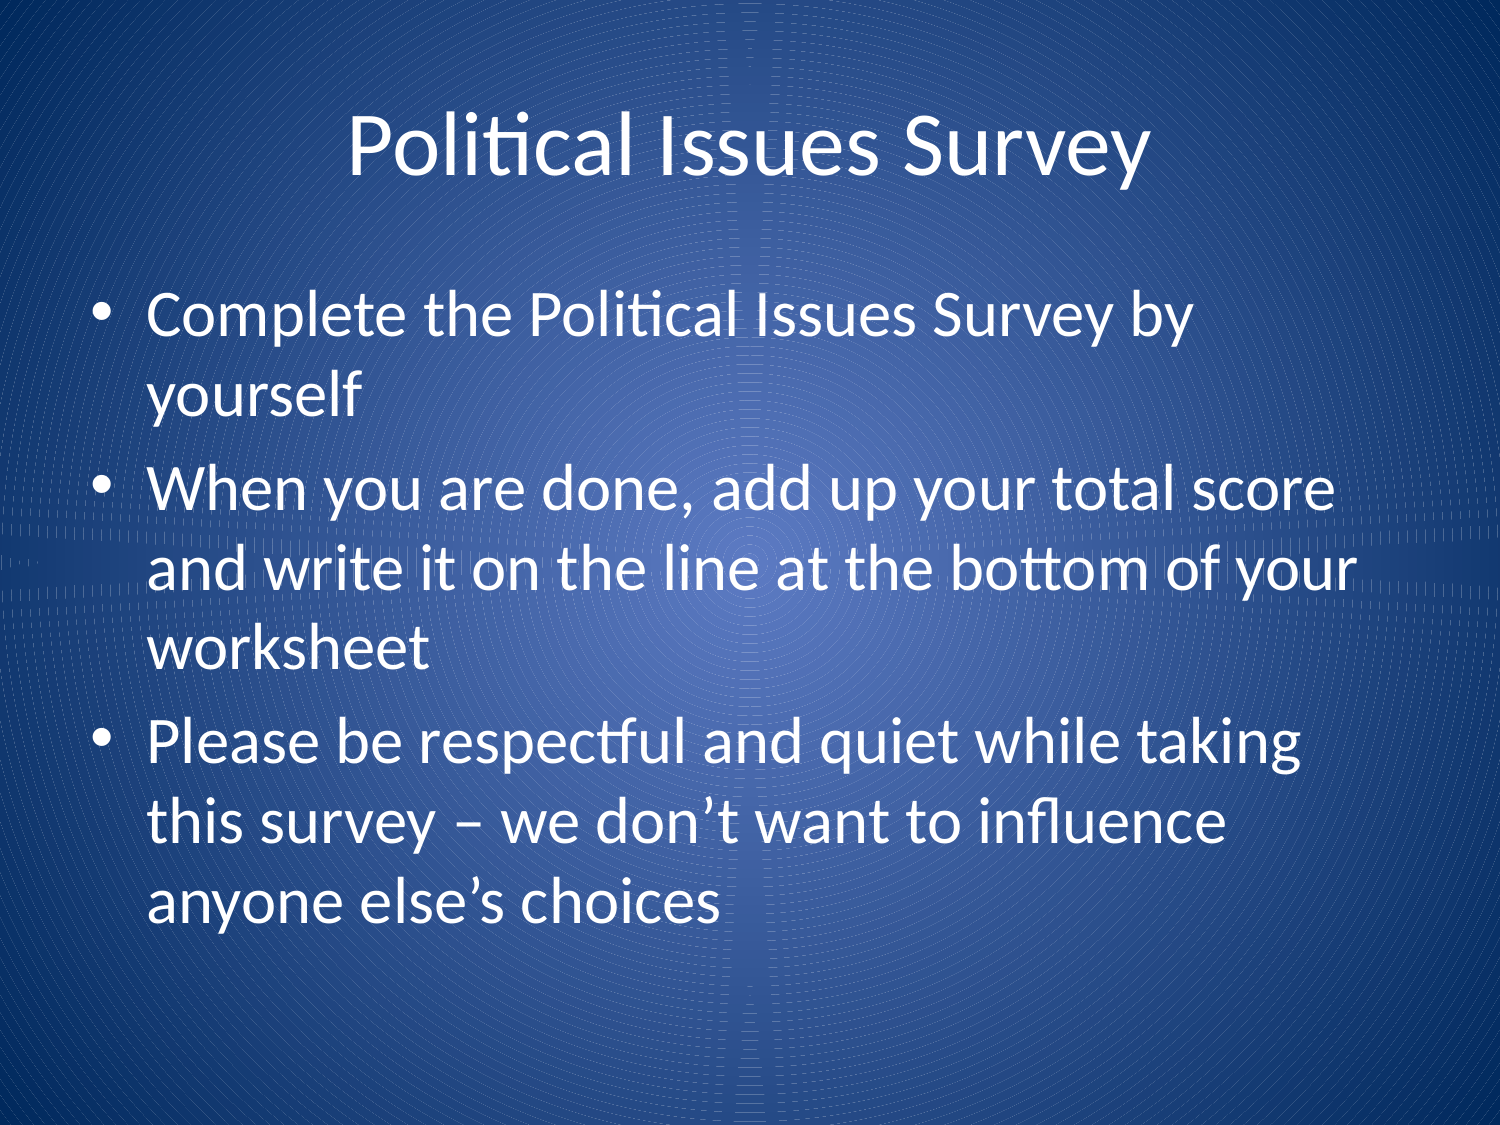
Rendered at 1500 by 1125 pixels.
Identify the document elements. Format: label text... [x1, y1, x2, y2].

list Complete the Political Issues Survey by yourself When you are done, add up your total score and write it on the line at the bottom of your worksheet Please be respectful and quiet while taking this survey – we don’t want to influence anyone else’s choices [75, 262, 1425, 1005]
title Political Issues Survey [75, 45, 1425, 233]
